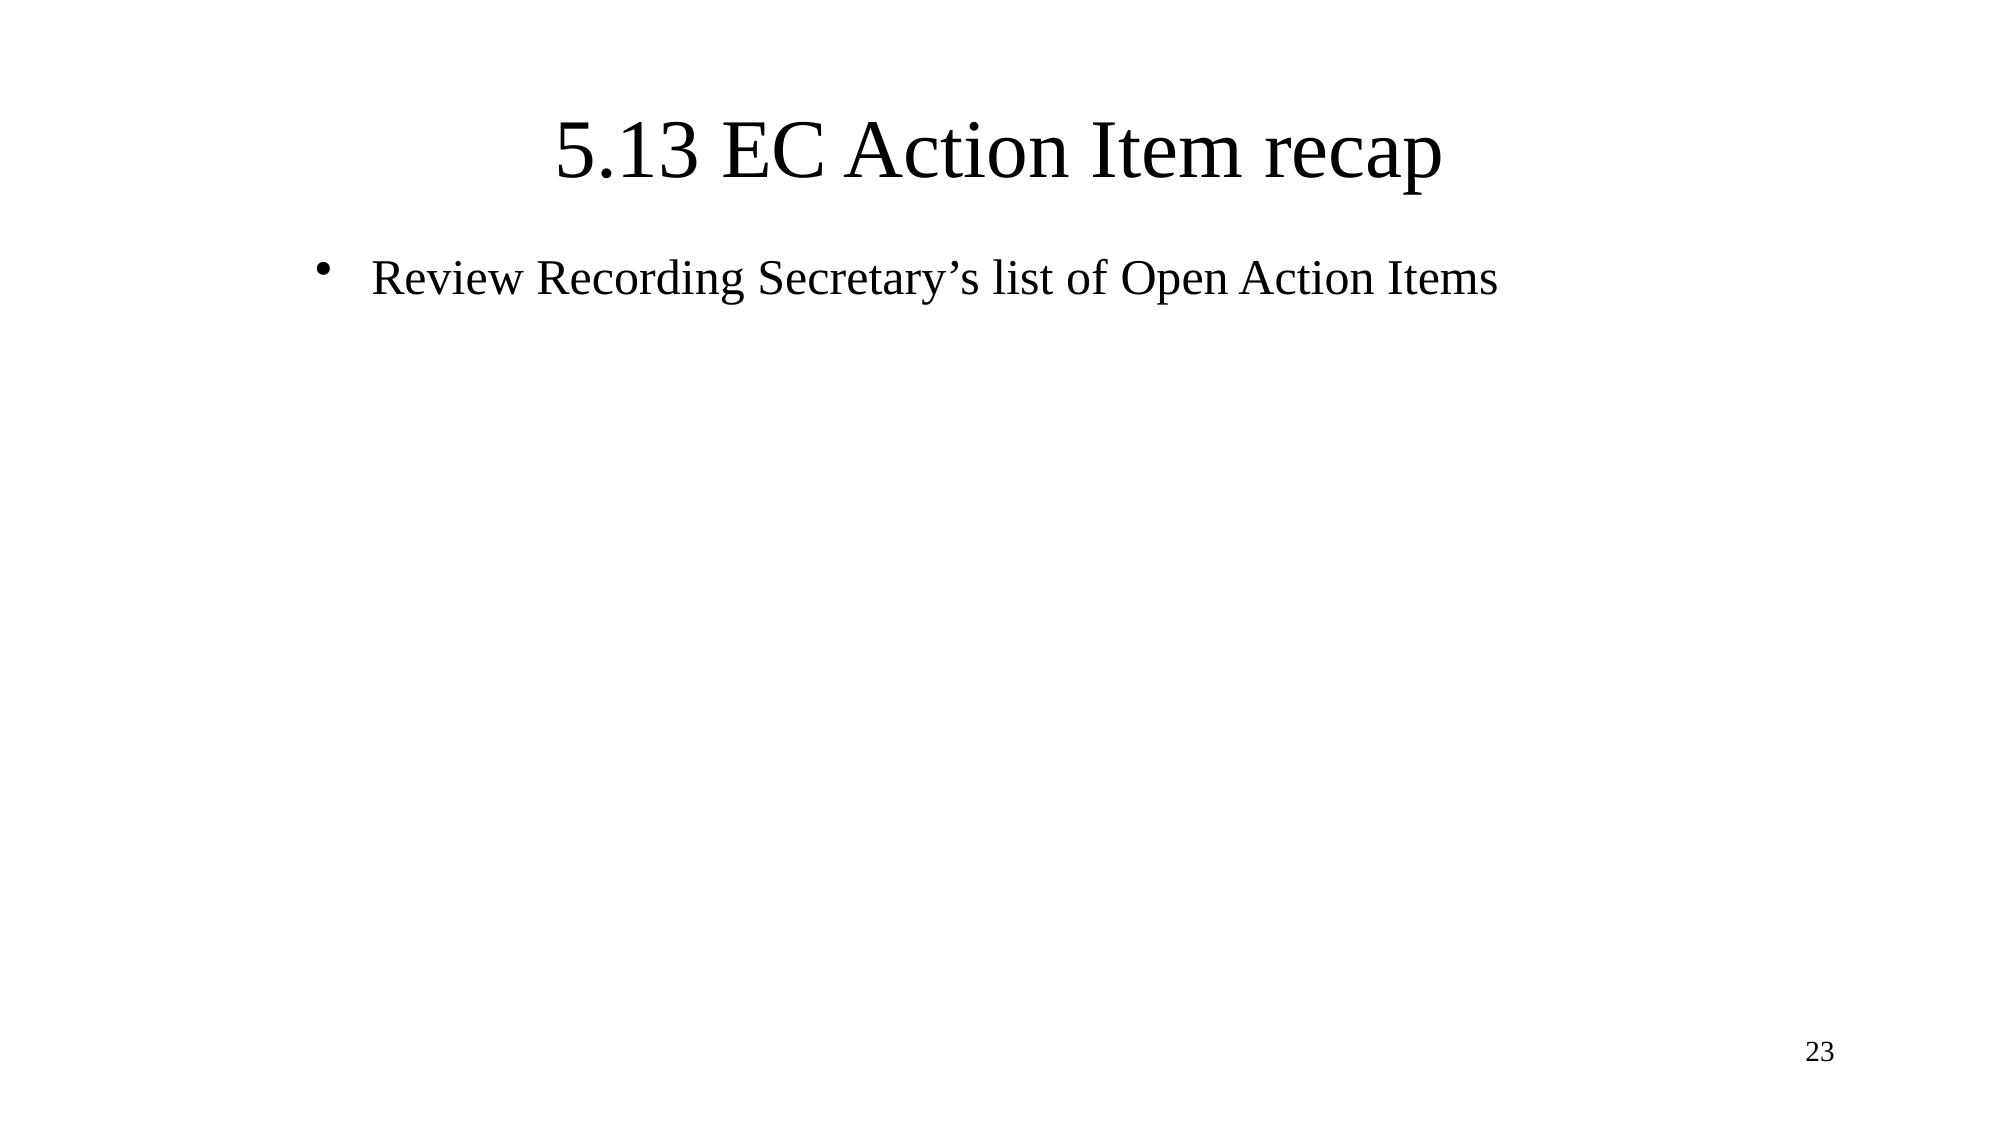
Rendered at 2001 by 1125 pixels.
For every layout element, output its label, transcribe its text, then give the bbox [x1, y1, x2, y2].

slide_number 23 [1433, 1024, 1851, 1101]
title 5.13 EC Action Item recap [362, 49, 1638, 238]
list Review Recording Secretary’s list of Open Action Items [299, 237, 1713, 1088]
